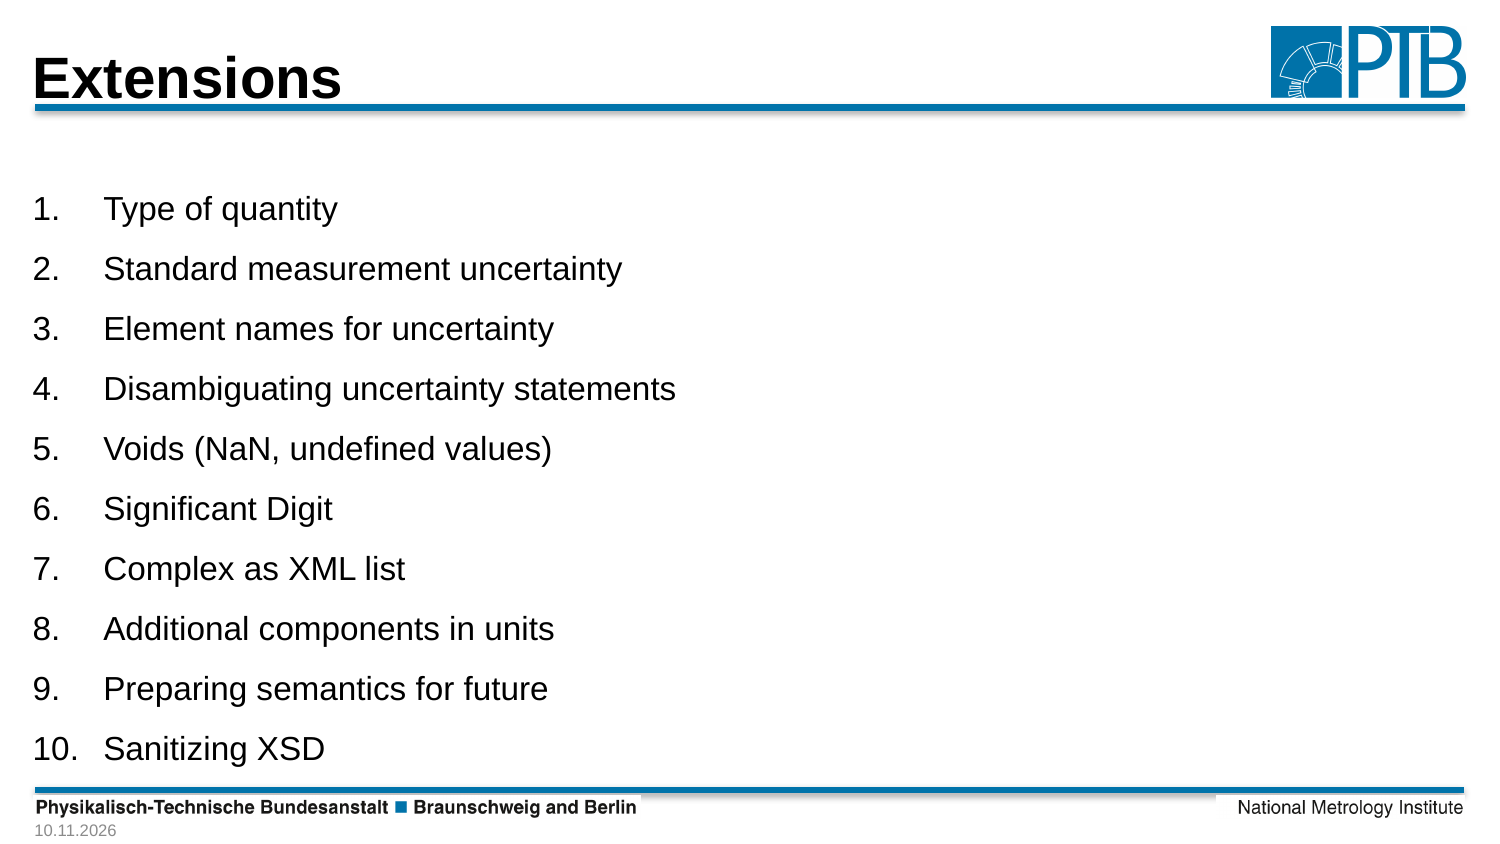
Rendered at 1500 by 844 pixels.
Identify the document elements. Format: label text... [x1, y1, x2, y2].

picture [1459, 80, 1467, 98]
title Extensions [17, 26, 1459, 123]
list Type of quantity Standard measurement uncertainty Element names for uncertainty Disambiguating uncertainty statements Voids (NaN, undefined values) Significant Digit Complex as XML list Additional components in units Preparing semantics for future Sanitizing XSD [17, 159, 1459, 780]
picture [1216, 795, 1465, 819]
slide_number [19, 815, 669, 844]
picture [33, 795, 641, 815]
picture [1459, 26, 1467, 75]
